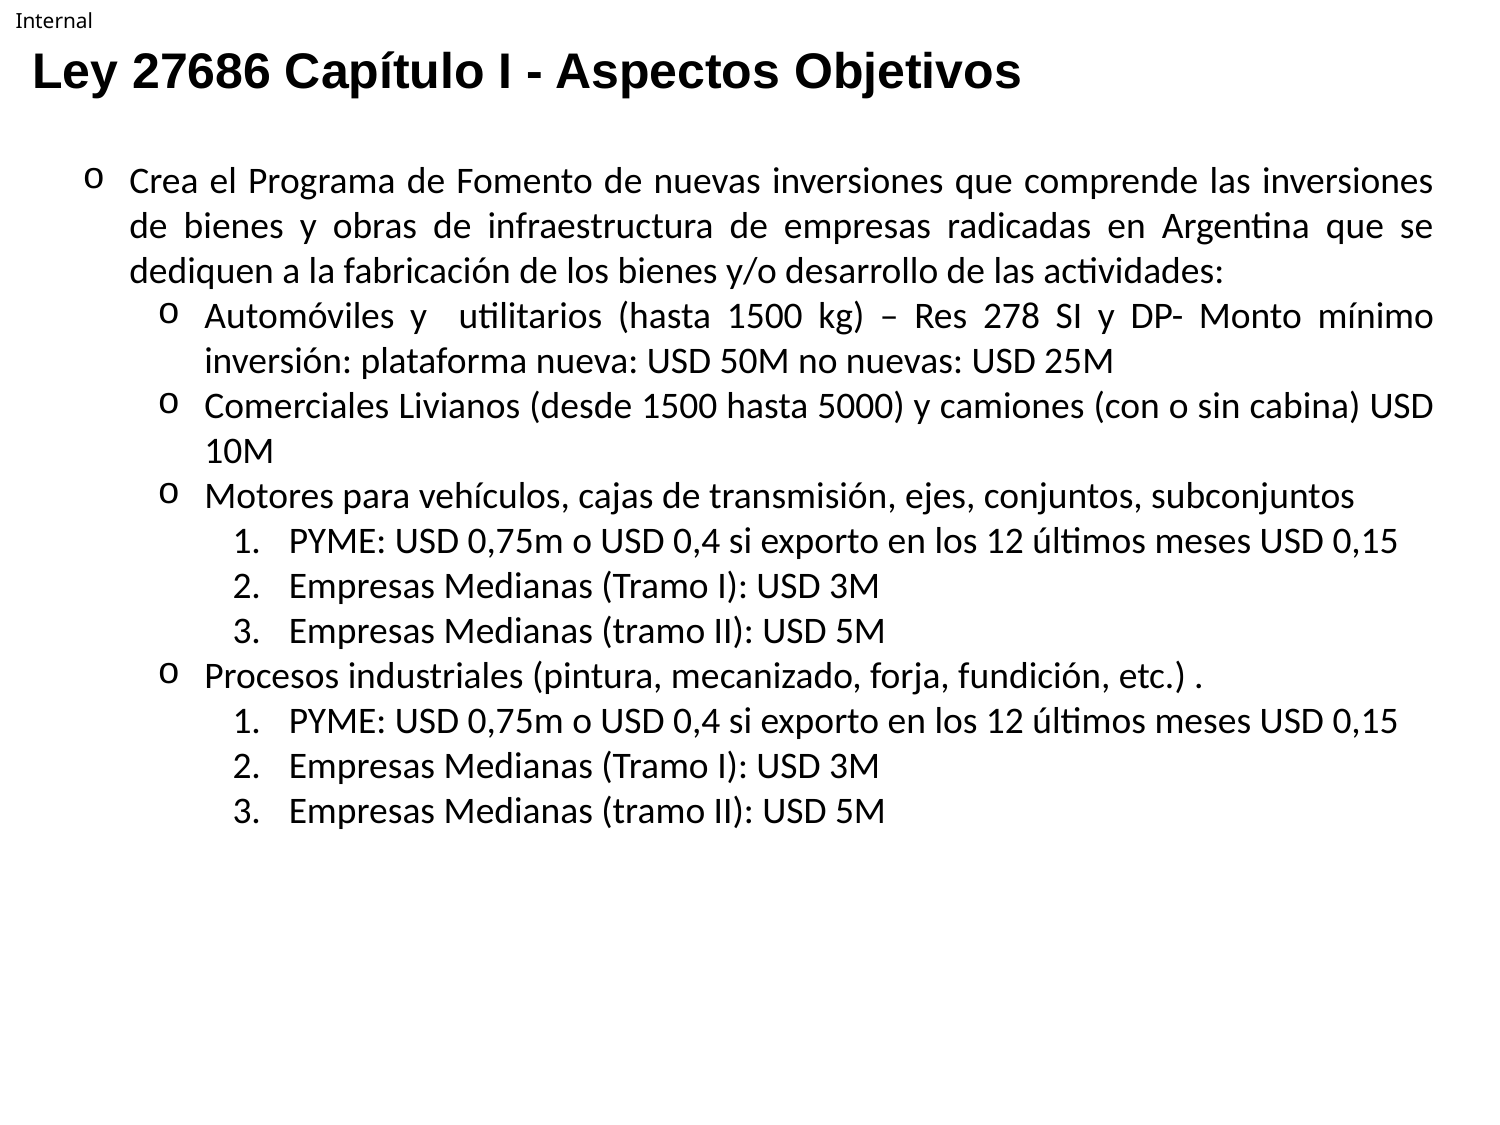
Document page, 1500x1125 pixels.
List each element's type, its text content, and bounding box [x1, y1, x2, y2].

text_box Ley 27686 Capítulo I - Aspectos Objetivos [17, 30, 1500, 106]
subtitle [17, 227, 1459, 1047]
text_box Crea el Programa de Fomento de nuevas inversiones que comprende las inversiones de bienes y obras de infraestructura de empresas radicadas en Argentina que se dediquen a la fabricación de los bienes y/o desarrollo de las actividades: Automóviles y utilitarios (hasta 1500 kg) – Res 278 SI y DP- Monto mínimo inversión: plataforma nueva: USD 50M no nuevas: USD 25M Comerciales Livianos (desde 1500 hasta 5000) y camiones (con o sin cabina) USD 10M Motores para vehículos, cajas de transmisión, ejes, conjuntos, subconjuntos PYME: USD 0,75m o USD 0,4 si exporto en los 12 últimos meses USD 0,15 Empresas Medianas (Tramo I): USD 3M Empresas Medianas (tramo II): USD 5M Procesos industriales (pintura, mecanizado, forja, fundición, etc.) . PYME: USD 0,75m o USD 0,4 si exporto en los 12 últimos meses USD 0,15 Empresas Medianas (Tramo I): USD 3M Empresas Medianas (tramo II): USD 5M [67, 148, 1450, 884]
